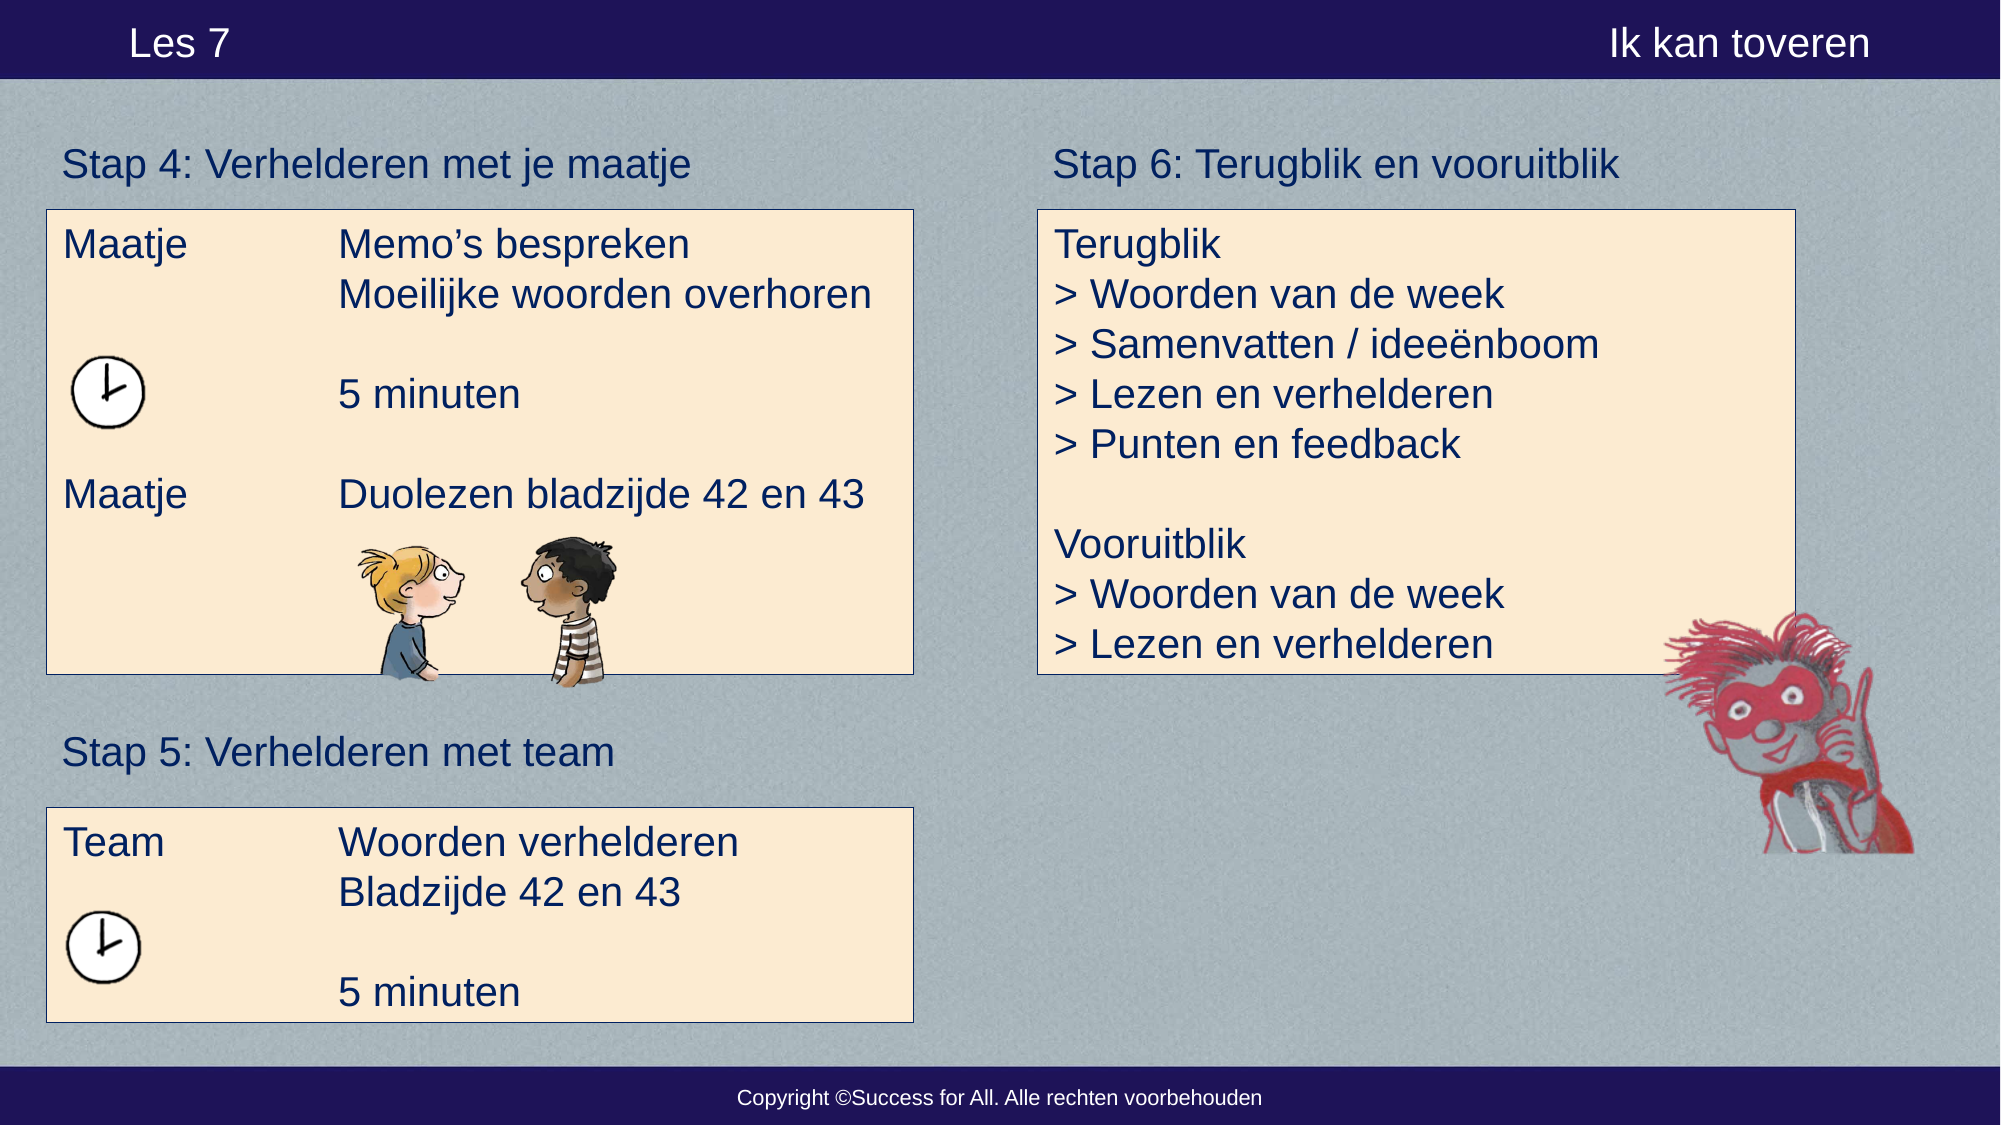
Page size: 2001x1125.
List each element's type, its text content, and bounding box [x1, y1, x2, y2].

text_box Stap 6: Terugblik en vooruitblik [1037, 129, 1830, 195]
text_box Stap 4: Verhelderen met je maatje [46, 129, 839, 195]
text_box Les 7 [114, 8, 354, 73]
text_box Team Woorden verhelderen Bladzijde 42 en 43 5 minuten [46, 807, 914, 1023]
text_box Stap 5: Verhelderen met team [46, 717, 890, 783]
text_box Copyright ©Success for All. Alle rechten voorbehouden [0, 1076, 2000, 1125]
text_box Maatje Memo’s bespreken Moeilijke woorden overhoren 5 minuten Maatje Duolezen bladzijde 42 en 43 [46, 209, 914, 675]
picture [0, 0, 2001, 1125]
text_box Terugblik > Woorden van de week > Samenvatten / ideeënboom > Lezen en verhelderen > Punten en feedback Vooruitblik > Woorden van de week > Lezen en verhelderen [1037, 209, 1796, 675]
text_box Ik kan toveren [999, 8, 1886, 73]
